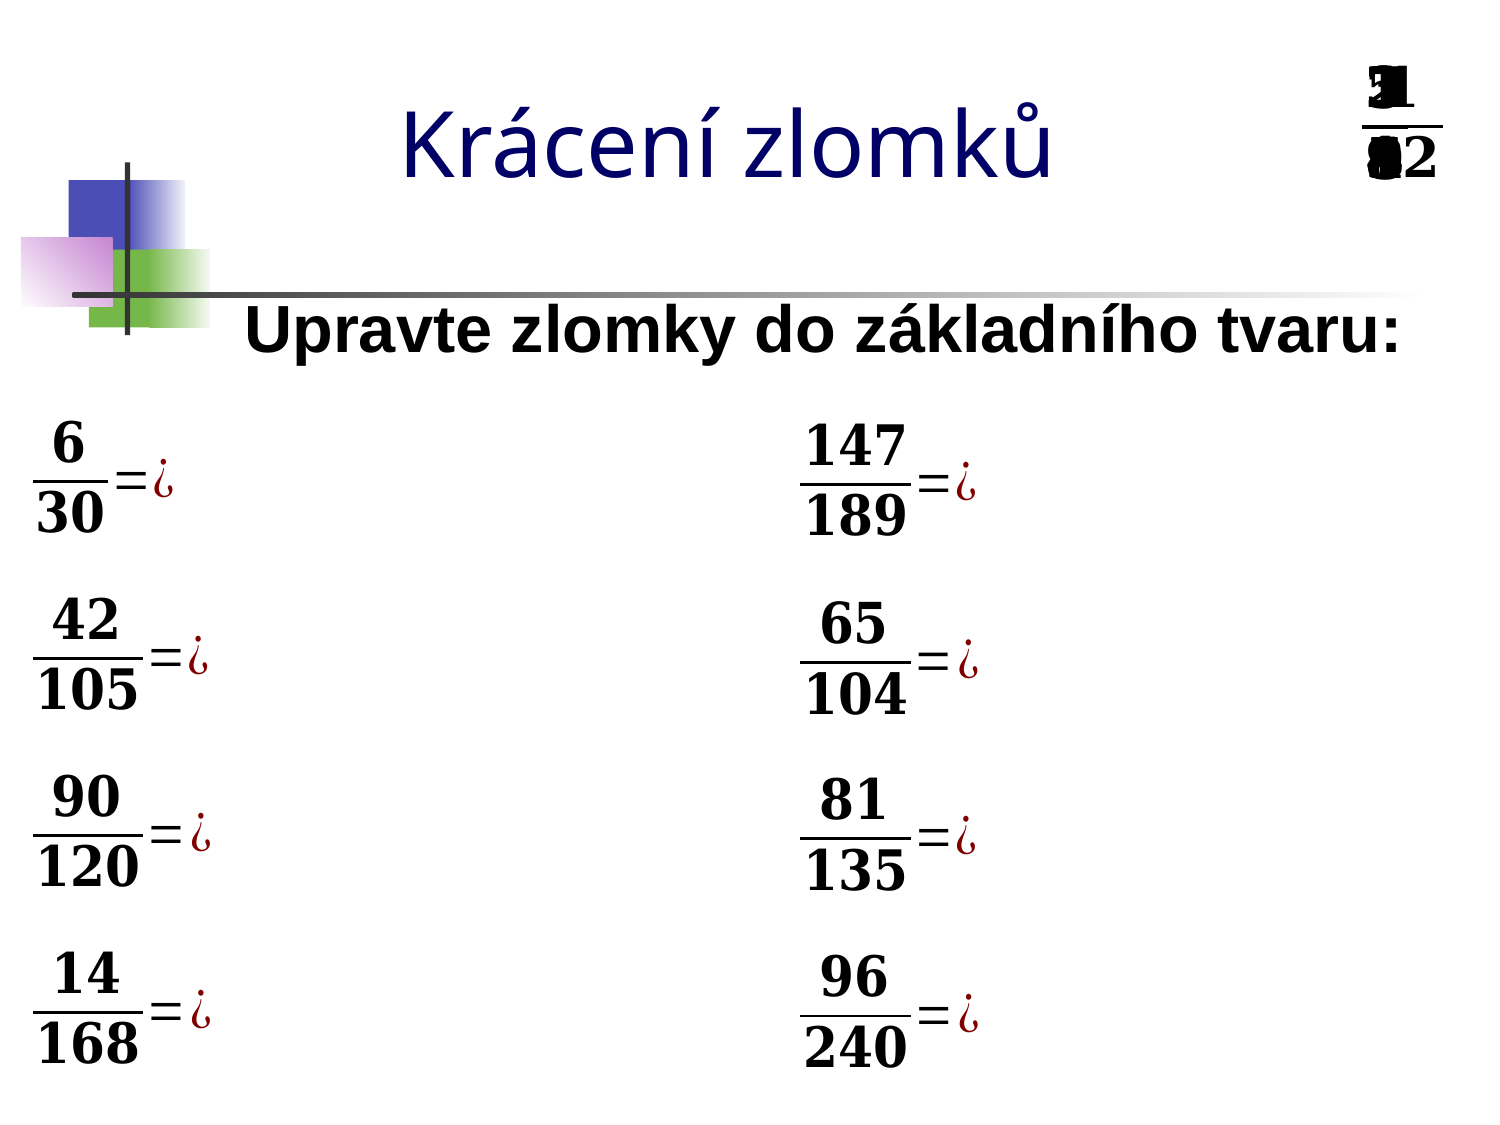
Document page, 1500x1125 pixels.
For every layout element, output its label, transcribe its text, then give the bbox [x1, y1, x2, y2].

text_box Upravte zlomky do základního tvaru: [165, 278, 1483, 374]
text_box Krácení zlomků [88, 78, 1367, 220]
